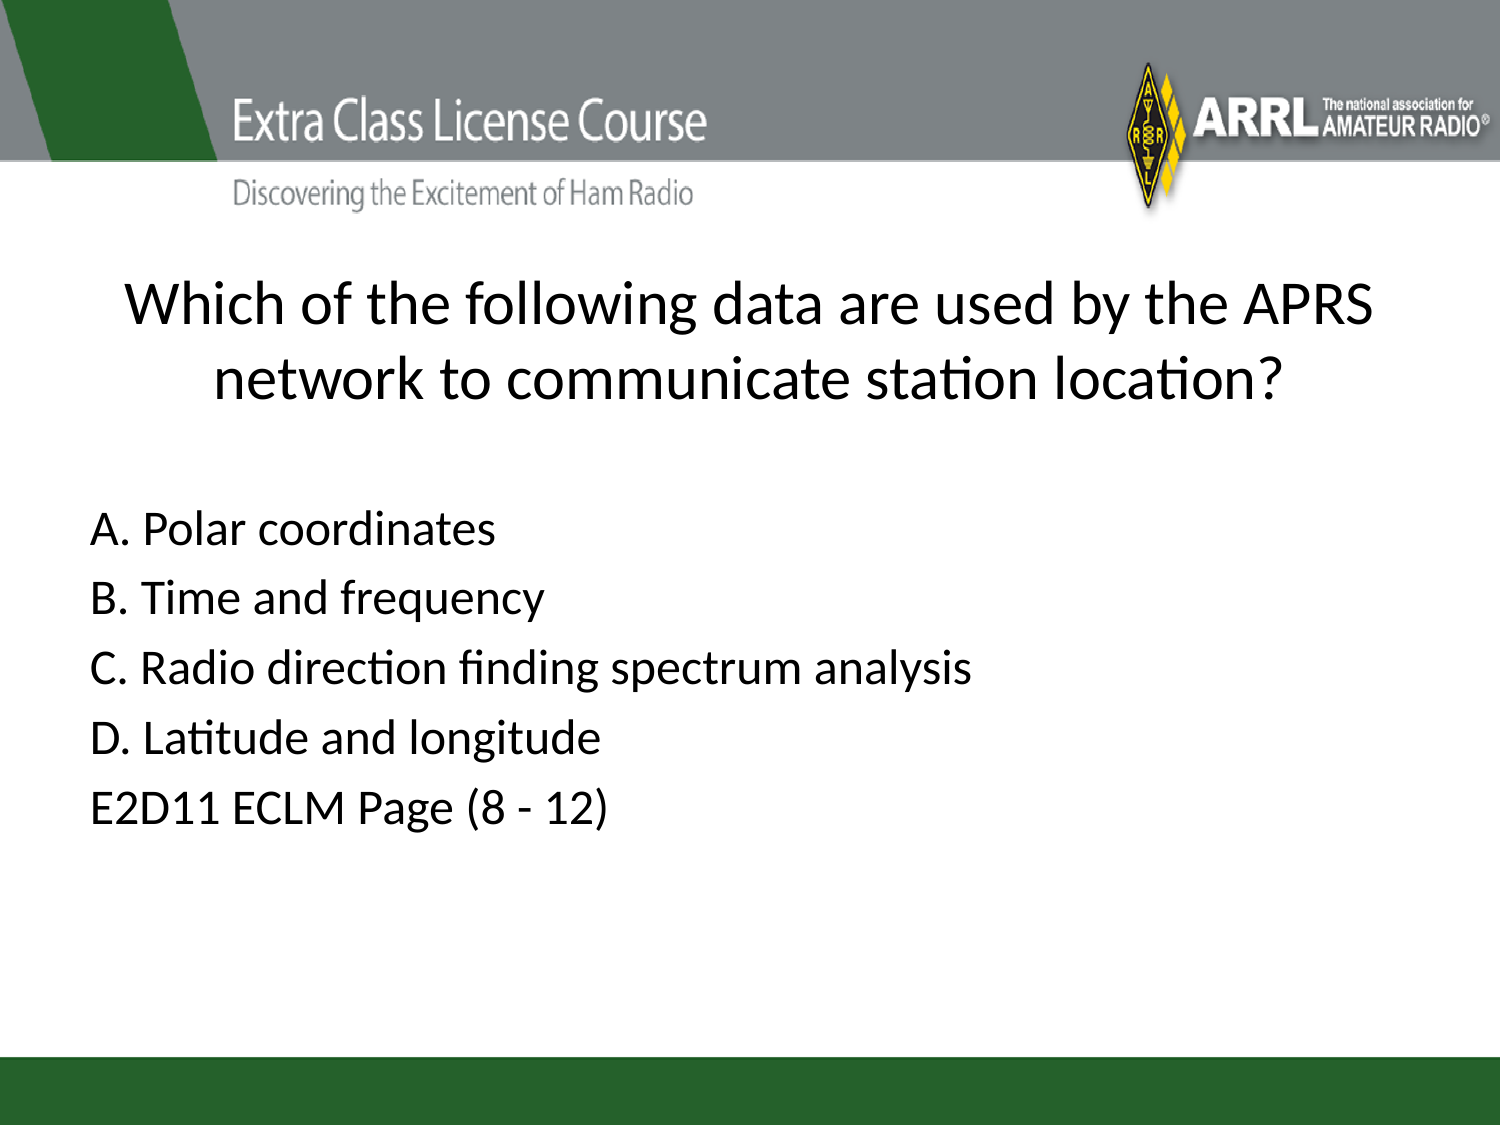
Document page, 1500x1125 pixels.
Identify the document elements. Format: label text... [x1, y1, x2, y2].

picture [0, 0, 1500, 1125]
title Which of the following data are used by the APRS network to communicate station location? [75, 254, 1425, 435]
list A. Polar coordinates B. Time and frequency C. Radio direction finding spectrum analysis D. Latitude and longitude E2D11 ECLM Page (8 - 12) [75, 487, 1425, 1005]
